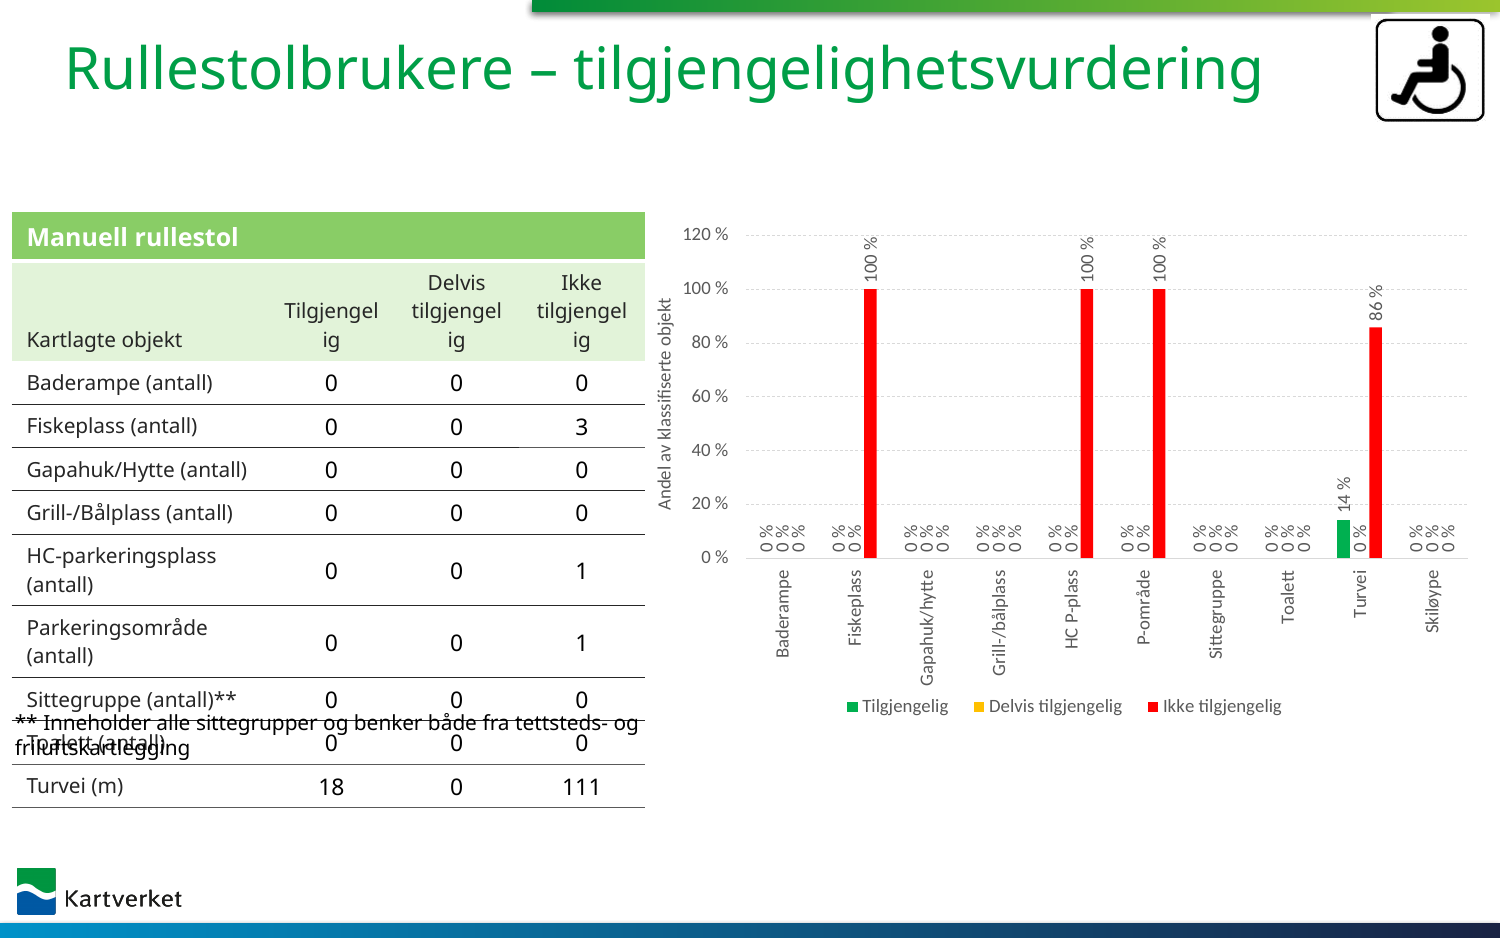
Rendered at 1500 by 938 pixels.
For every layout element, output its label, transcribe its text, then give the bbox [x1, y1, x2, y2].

table_cell 0 [394, 678, 519, 702]
table_cell 0 [269, 405, 394, 447]
table_cell 0 [269, 535, 394, 605]
table_cell 0 [519, 678, 638, 702]
table_cell Fiskeplass (antall) [12, 405, 269, 447]
picture [643, 218, 1480, 728]
table_cell Kartlagte objekt [12, 263, 269, 361]
table_cell Turvei (m) [12, 768, 269, 807]
table_cell Ikke tilgjengelig [519, 263, 638, 361]
table_cell Baderampe (antall) [12, 361, 269, 404]
table_cell Parkeringsområde (antall) [12, 606, 269, 677]
text_box Rullestolbrukere – tilgjengelighetsvurdering [49, 12, 1372, 109]
table_cell Sittegruppe (antall)** [12, 678, 269, 702]
table_cell 0 [394, 448, 519, 490]
table_cell 0 [269, 606, 394, 677]
table_cell 0 [519, 448, 638, 490]
table_cell Delvis tilgjengelig [394, 263, 519, 361]
table_cell Gapahuk/Hytte (antall) [12, 448, 269, 490]
table_cell 0 [394, 535, 519, 605]
table_cell 0 [394, 405, 519, 447]
table_cell 0 [394, 361, 519, 404]
table_cell 111 [519, 768, 645, 807]
table_header Manuell rullestol [12, 212, 645, 259]
table_cell 18 [269, 768, 394, 807]
table_cell 0 [394, 606, 519, 677]
table_cell 0 [519, 491, 638, 534]
picture [1371, 13, 1491, 127]
table_cell 0 [269, 491, 394, 534]
table_cell 1 [519, 606, 638, 677]
table_cell Tilgjengelig [269, 263, 394, 361]
table_cell HC-parkeringsplass (antall) [12, 535, 269, 605]
table_cell 0 [269, 361, 394, 404]
text_box ** Inneholder alle sittegrupper og benker både fra tettsteds- og friluftskartlegging [0, 702, 745, 768]
table_cell Grill-/Bålplass (antall) [12, 491, 269, 534]
table_cell 1 [519, 535, 638, 605]
table_cell 0 [269, 678, 394, 702]
table_cell 0 [394, 768, 519, 807]
table_cell 3 [519, 405, 638, 447]
table_cell 0 [269, 448, 394, 490]
table_cell 0 [519, 361, 638, 404]
table_cell 0 [394, 491, 519, 534]
